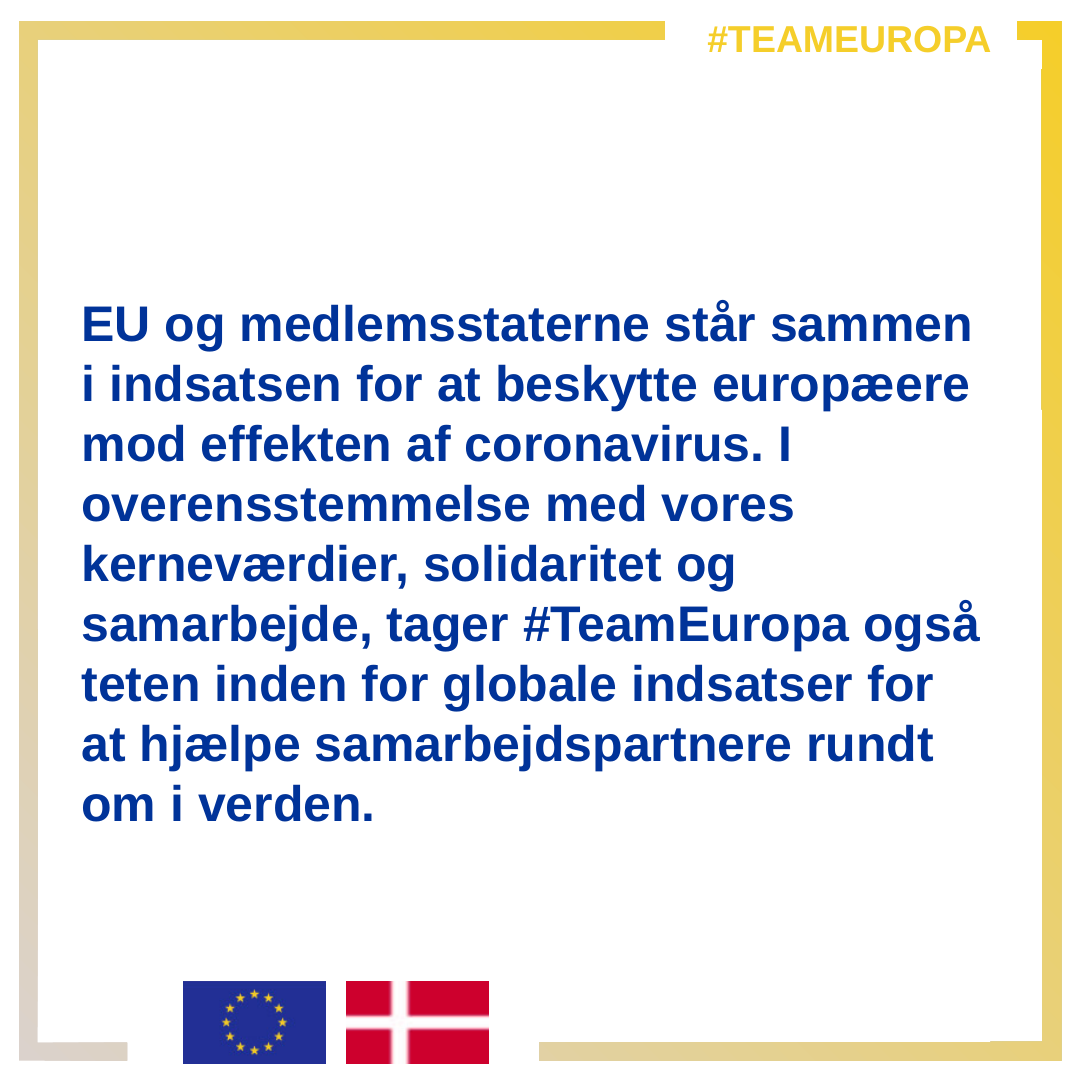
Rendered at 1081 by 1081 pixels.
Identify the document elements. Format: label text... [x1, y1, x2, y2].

text_box [538, 20, 1063, 1062]
text_box #TEAMEUROPA [692, 7, 1007, 68]
picture [182, 980, 327, 1065]
picture [345, 980, 490, 1065]
text_box [18, 20, 666, 1062]
text_box EU og medlemsstaterne står sammen i indsatsen for at beskytte europæere mod effekten af coronavirus. I overensstemmelse med vores kerneværdier, solidaritet og samarbejde, tager #TeamEuropa også teten inden for globale indsatser for at hjælpe samarbejdspartnere rundt om i verden. [66, 284, 997, 839]
